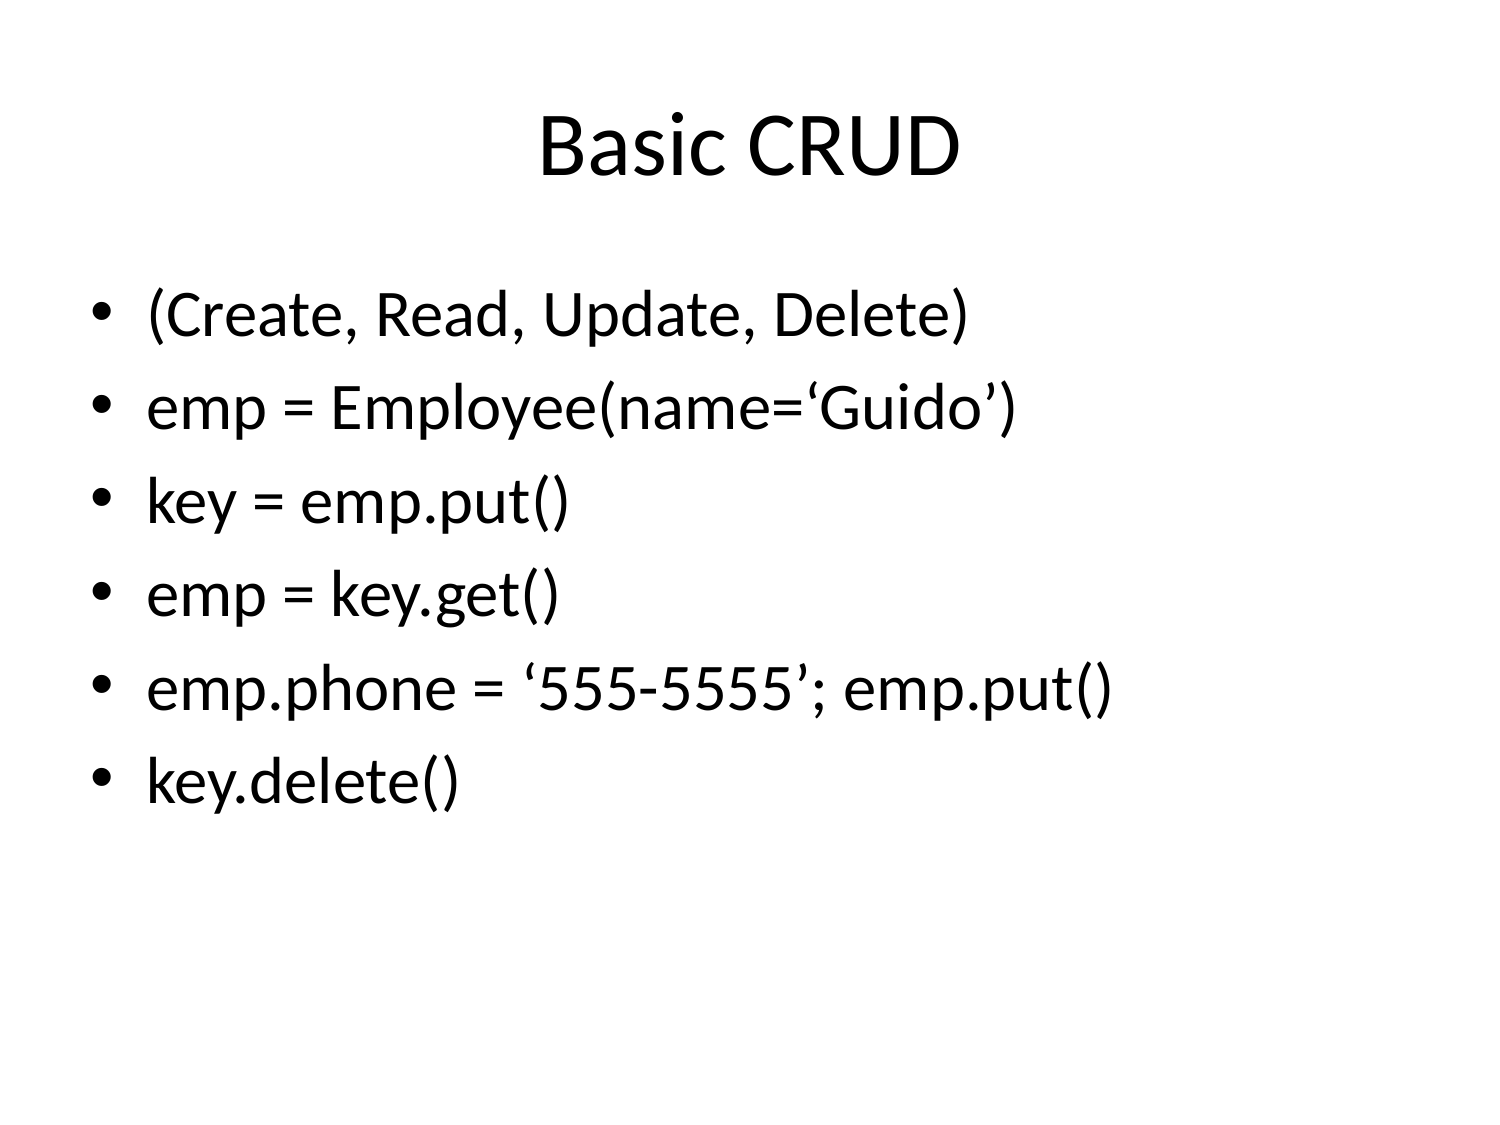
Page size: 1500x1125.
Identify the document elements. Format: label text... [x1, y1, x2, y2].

list (Create, Read, Update, Delete) emp = Employee(name=‘Guido’) key = emp.put() emp = key.get() emp.phone = ‘555-5555’; emp.put() key.delete() [75, 262, 1425, 1005]
title Basic CRUD [75, 45, 1425, 233]
